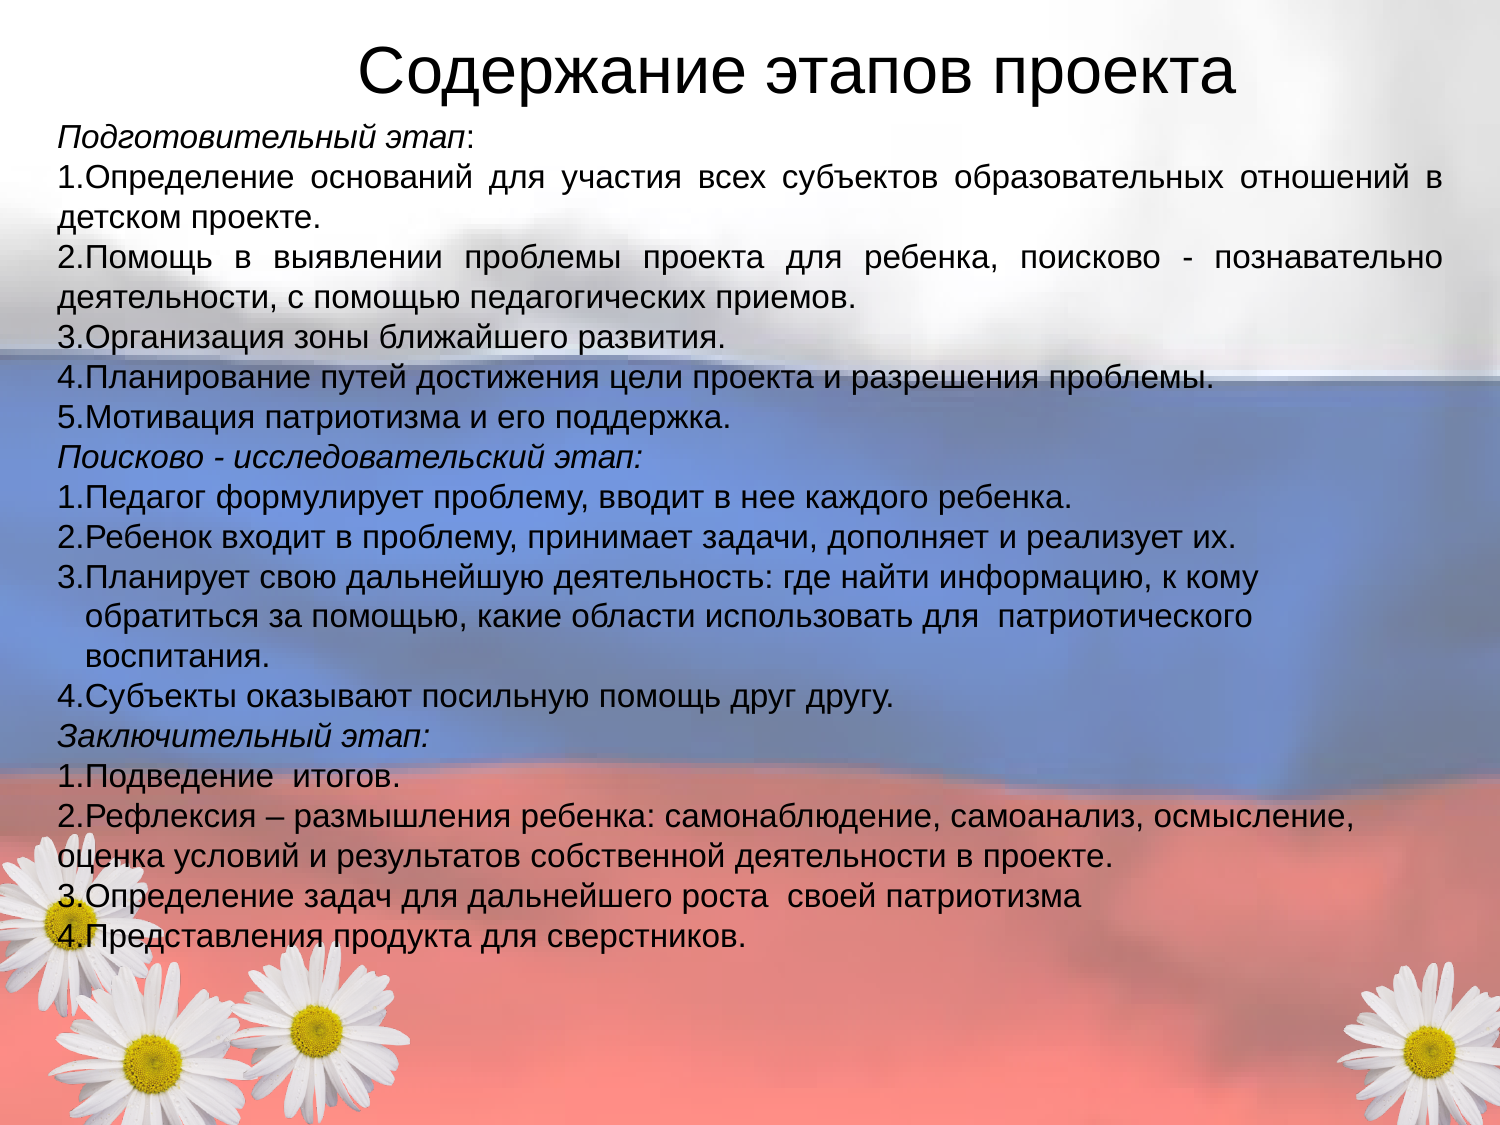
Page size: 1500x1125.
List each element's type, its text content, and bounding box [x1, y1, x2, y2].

text_box Подготовительный этап: 1.Определение оснований для участия всех субъектов образовательных отношений в детском проекте. 2.Помощь в выявлении проблемы проекта для ребенка, поисково - познавательно деятельности, с помощью педагогических приемов. 3.Организация зоны ближайшего развития. 4.Планирование путей достижения цели проекта и разрешения проблемы. 5.Мотивация патриотизма и его поддержка. Поисково - исследовательский этап: 1.Педагог формулирует проблему, вводит в нее каждого ребенка. 2.Ребенок входит в проблему, принимает задачи, дополняет и реализует их. 3.Планирует свою дальнейшую деятельность: где найти информацию, к кому обратиться за помощью, какие области использовать для патриотического воспитания. 4.Субъекты оказывают посильную помощь друг другу. Заключительный этап: 1.Подведение итогов. 2.Рефлексия – размышления ребенка: самонаблюдение, самоанализ, осмысление, оценка условий и результатов собственной деятельности в проекте. 3.Определение задач для дальнейшего роста своей патриотизма 4.Представления продукта для сверстников. [42, 108, 1460, 962]
picture [0, 831, 411, 1125]
text_box Содержание этапов проекта [206, 19, 1388, 108]
picture [1335, 960, 1500, 1125]
